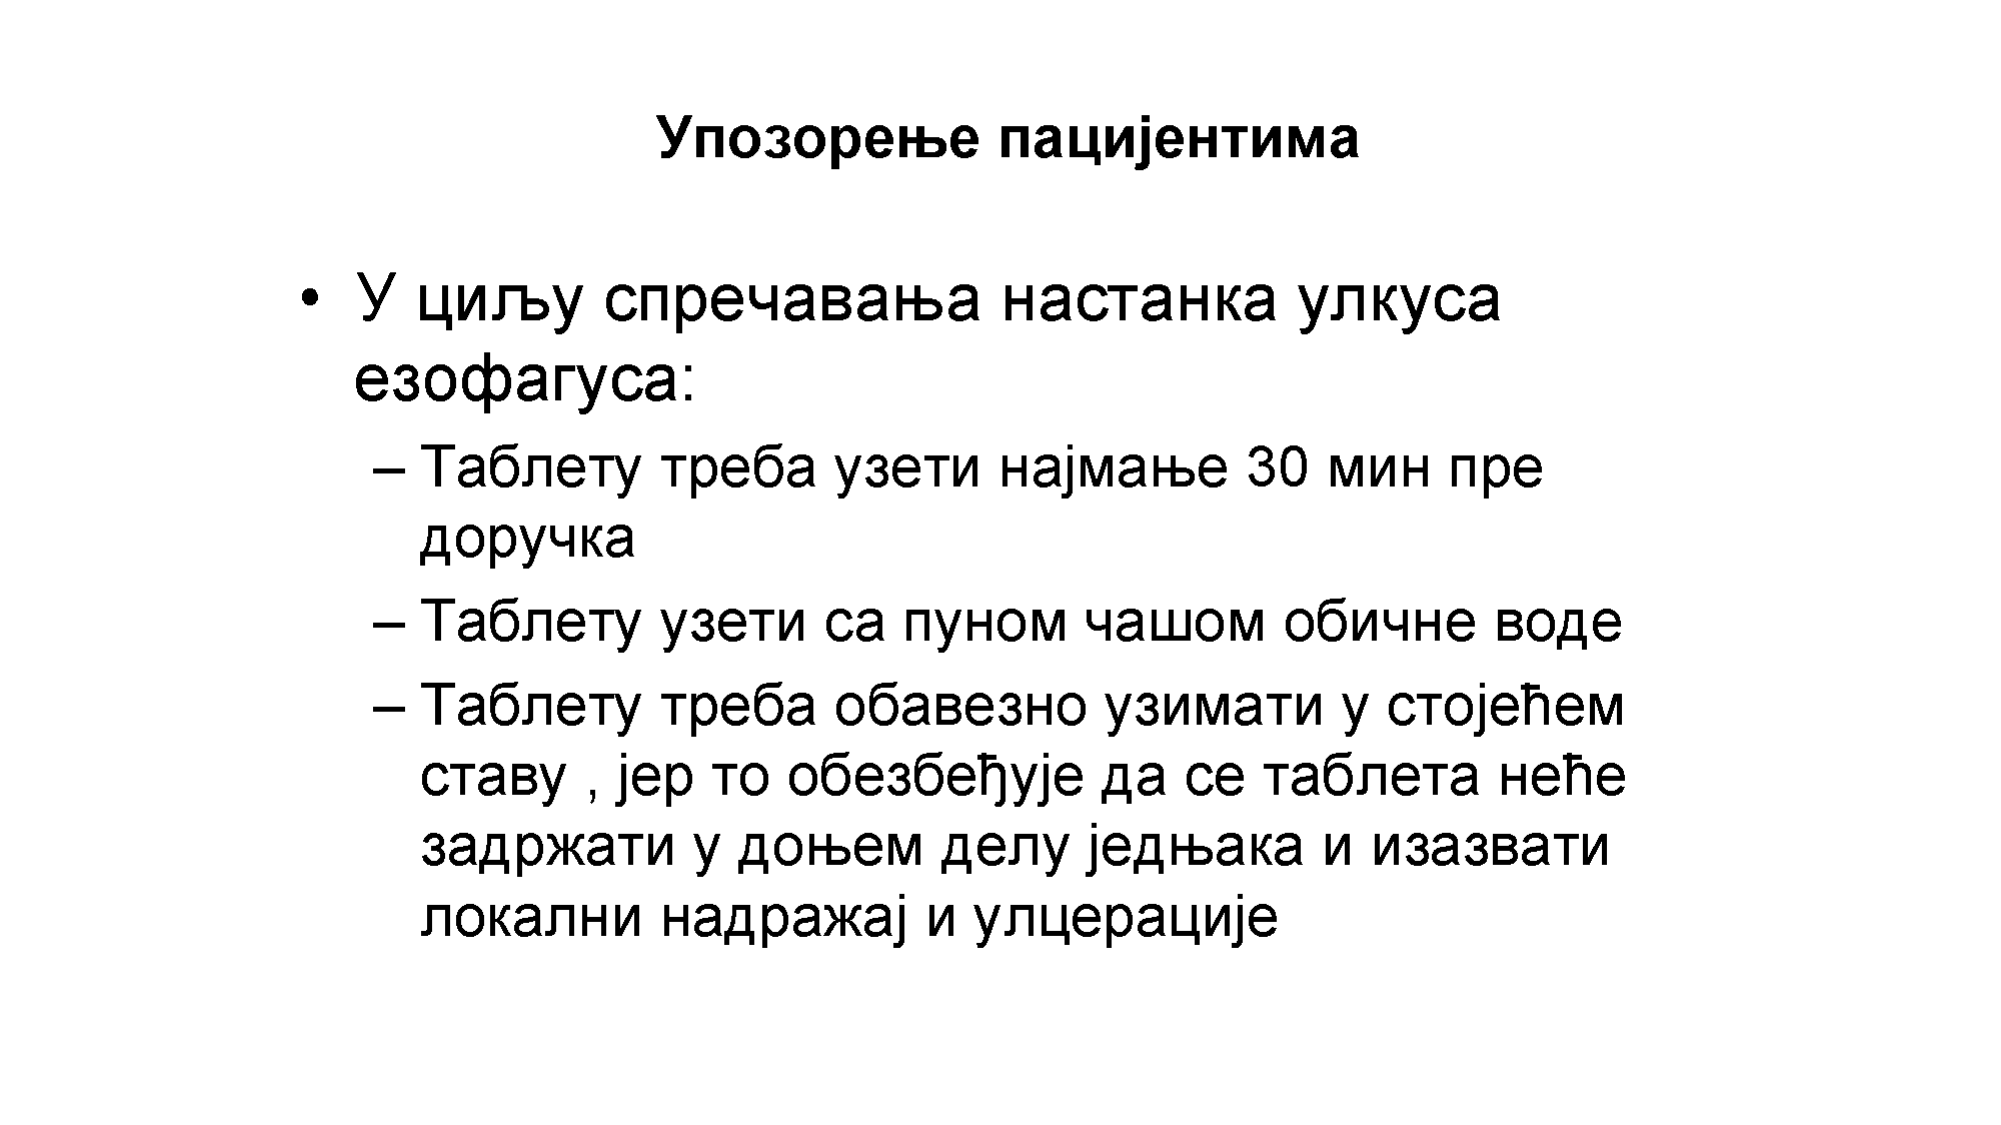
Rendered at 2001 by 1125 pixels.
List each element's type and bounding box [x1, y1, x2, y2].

picture [258, 102, 1759, 953]
